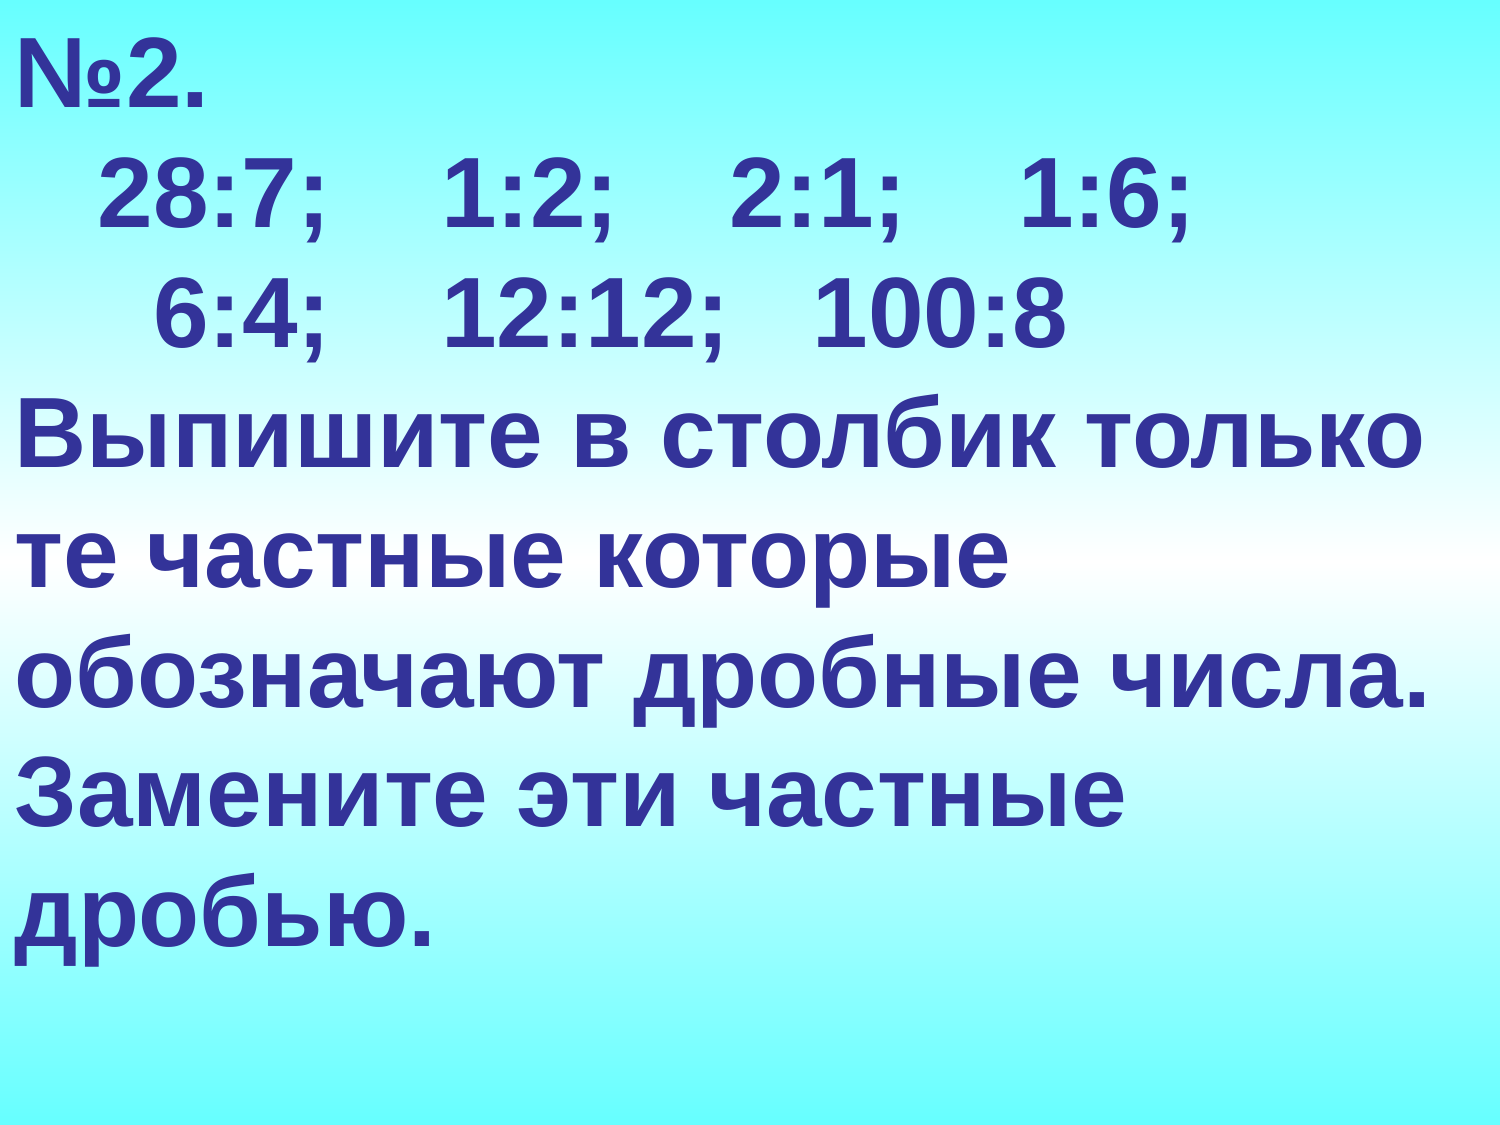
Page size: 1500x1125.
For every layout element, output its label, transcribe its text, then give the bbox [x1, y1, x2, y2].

text_box №2. 28:7; 1:2; 2:1; 1:6; 6:4; 12:12; 100:8 Выпишите в столбик только те частные которые обозначают дробные числа. Замените эти частные дробью. [0, 0, 1500, 975]
